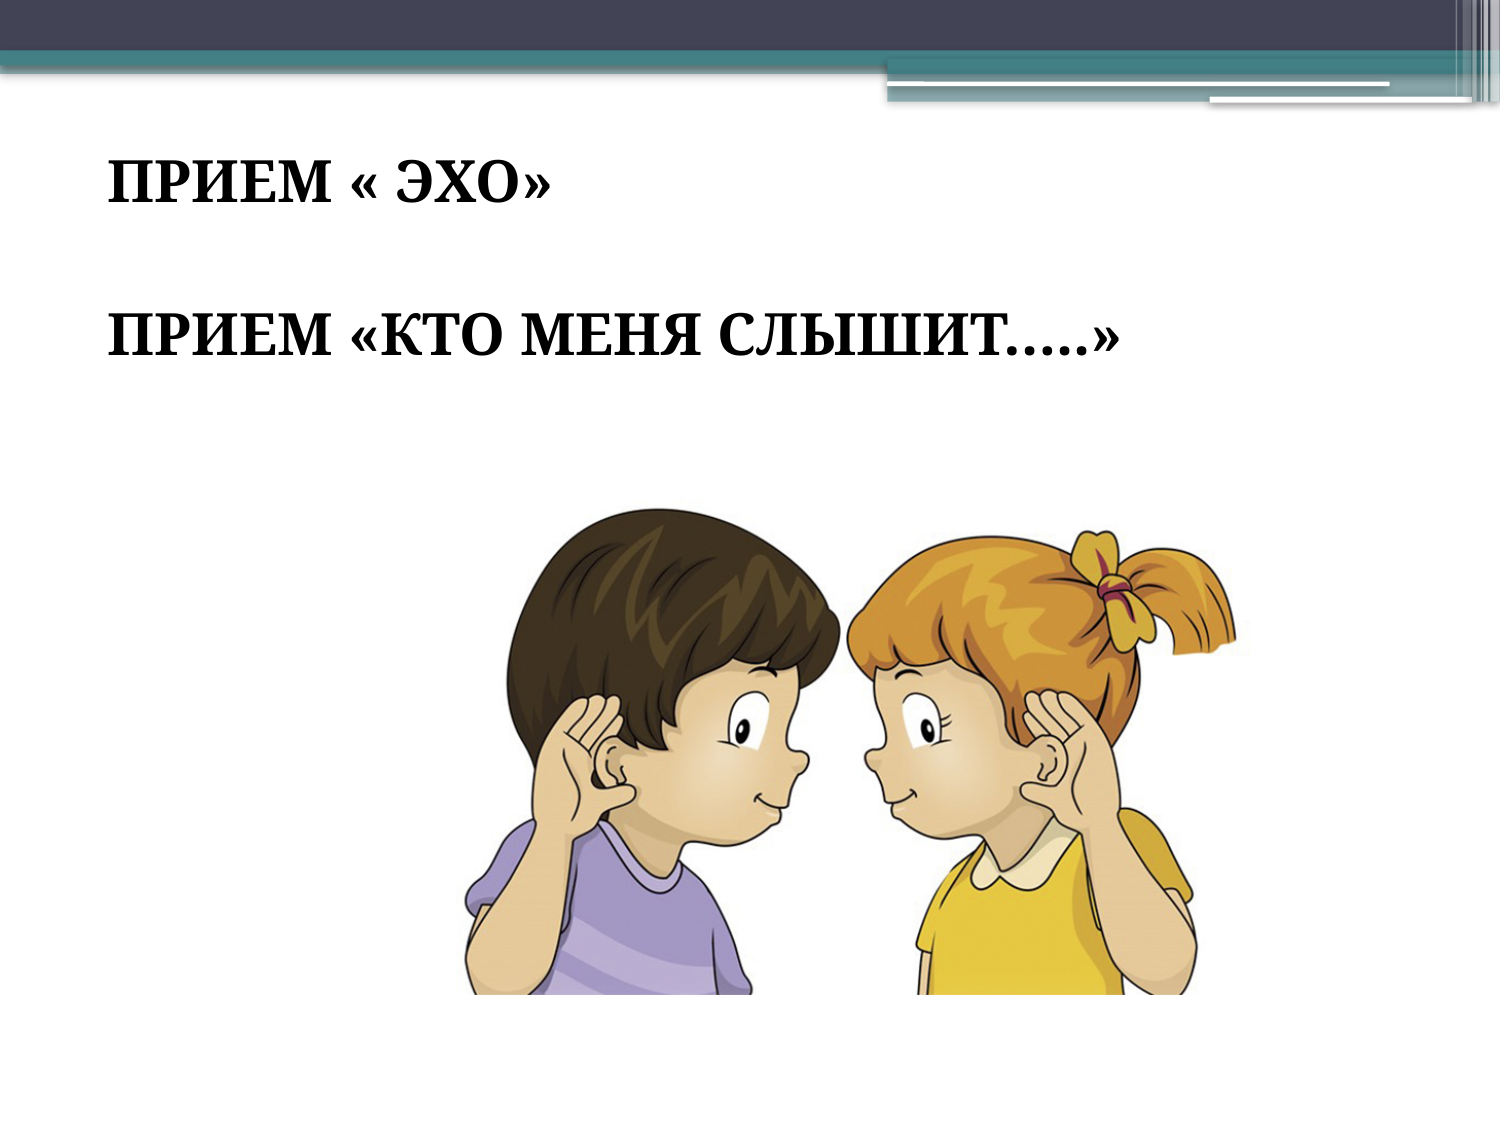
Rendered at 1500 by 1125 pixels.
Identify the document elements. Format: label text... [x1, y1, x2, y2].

picture [336, 444, 1316, 995]
list ПРИЕМ « ЭХО» ПРИЕМ «КТО МЕНЯ СЛЫШИТ…..» [75, 137, 1425, 1079]
